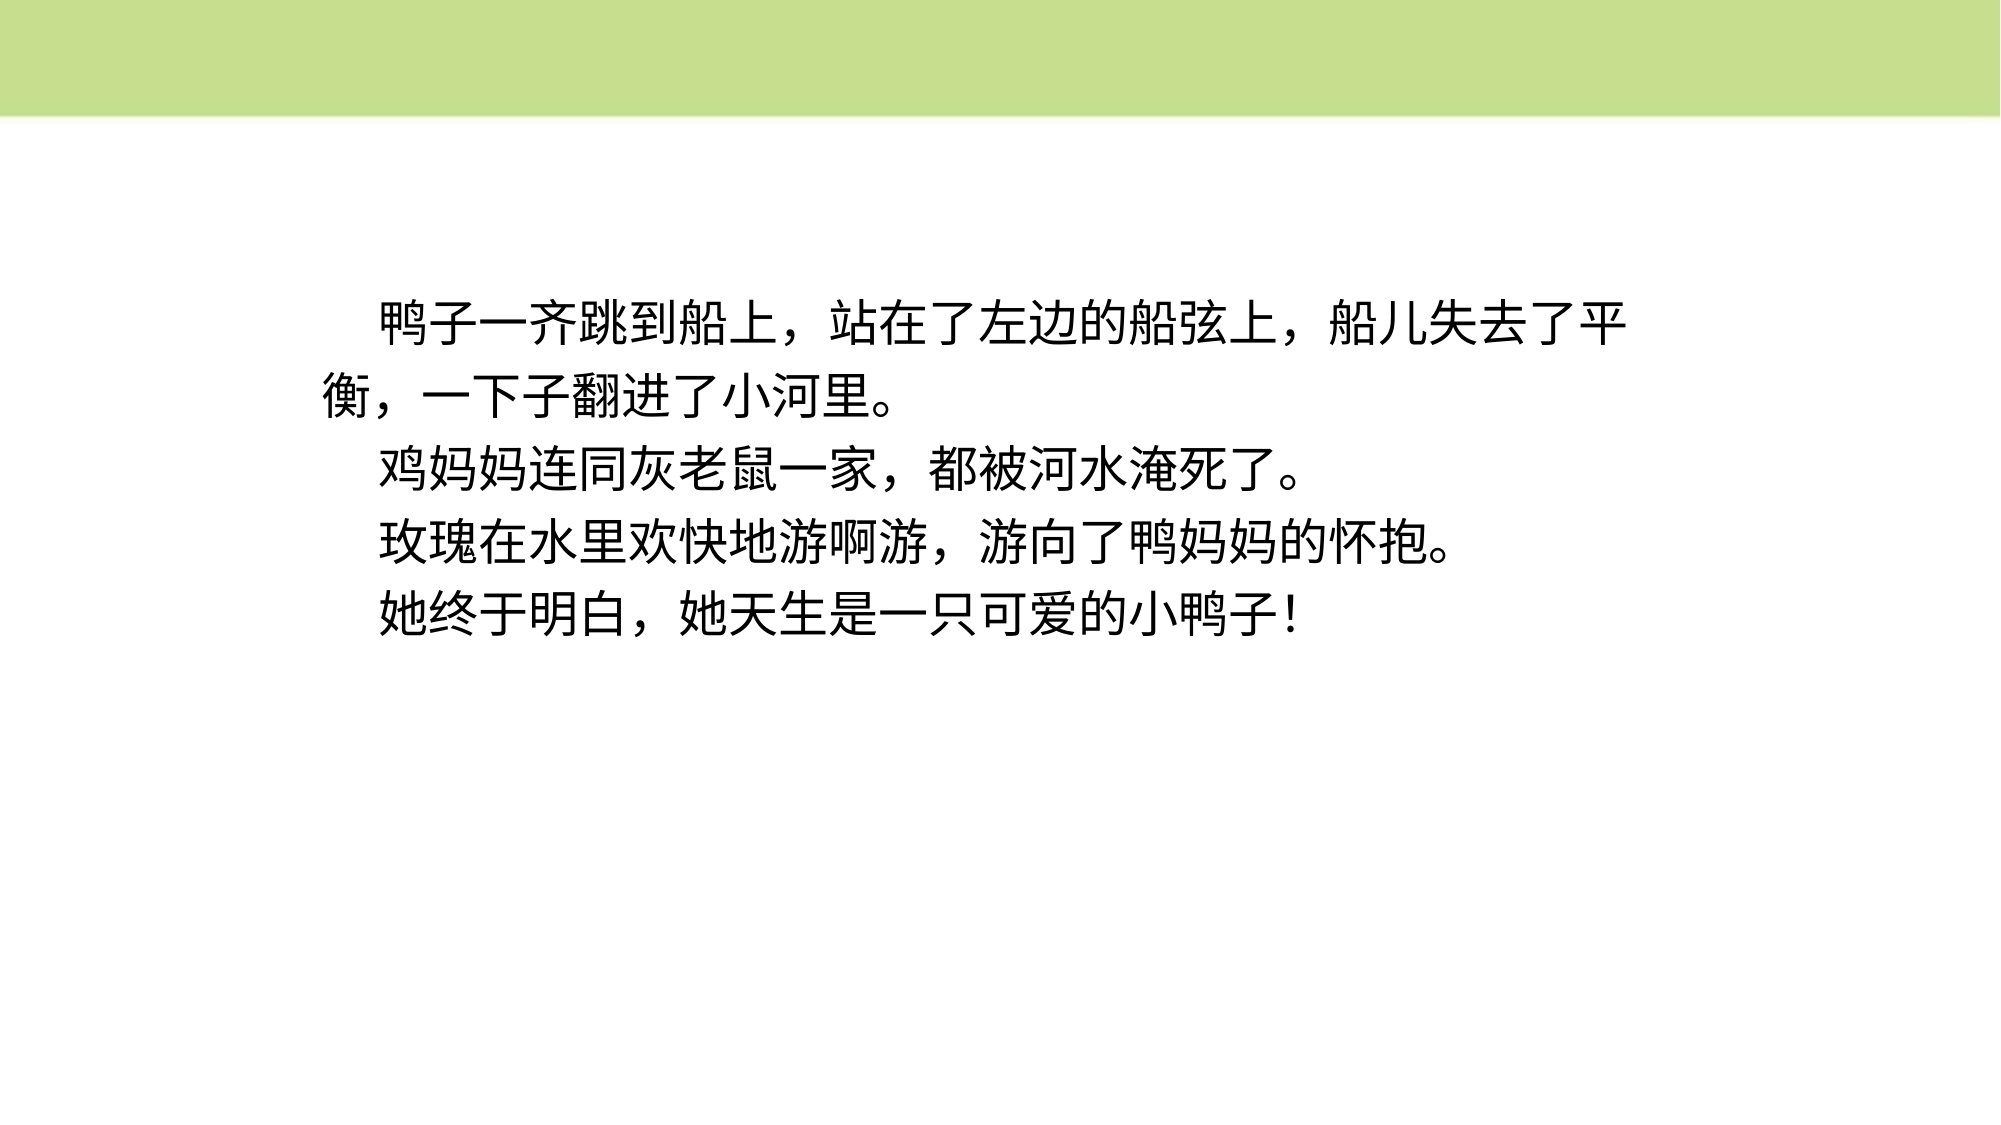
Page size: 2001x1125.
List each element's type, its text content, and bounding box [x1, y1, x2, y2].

text_box 鸭子一齐跳到船上，站在了左边的船弦上，船儿失去了平衡，一下子翻进了小河里。 鸡妈妈连同灰老鼠一家，都被河水淹死了。 玫瑰在水里欢快地游啊游，游向了鸭妈妈的怀抱。 她终于明白，她天生是一只可爱的小鸭子！ [307, 270, 1693, 651]
picture [0, 0, 2001, 1125]
